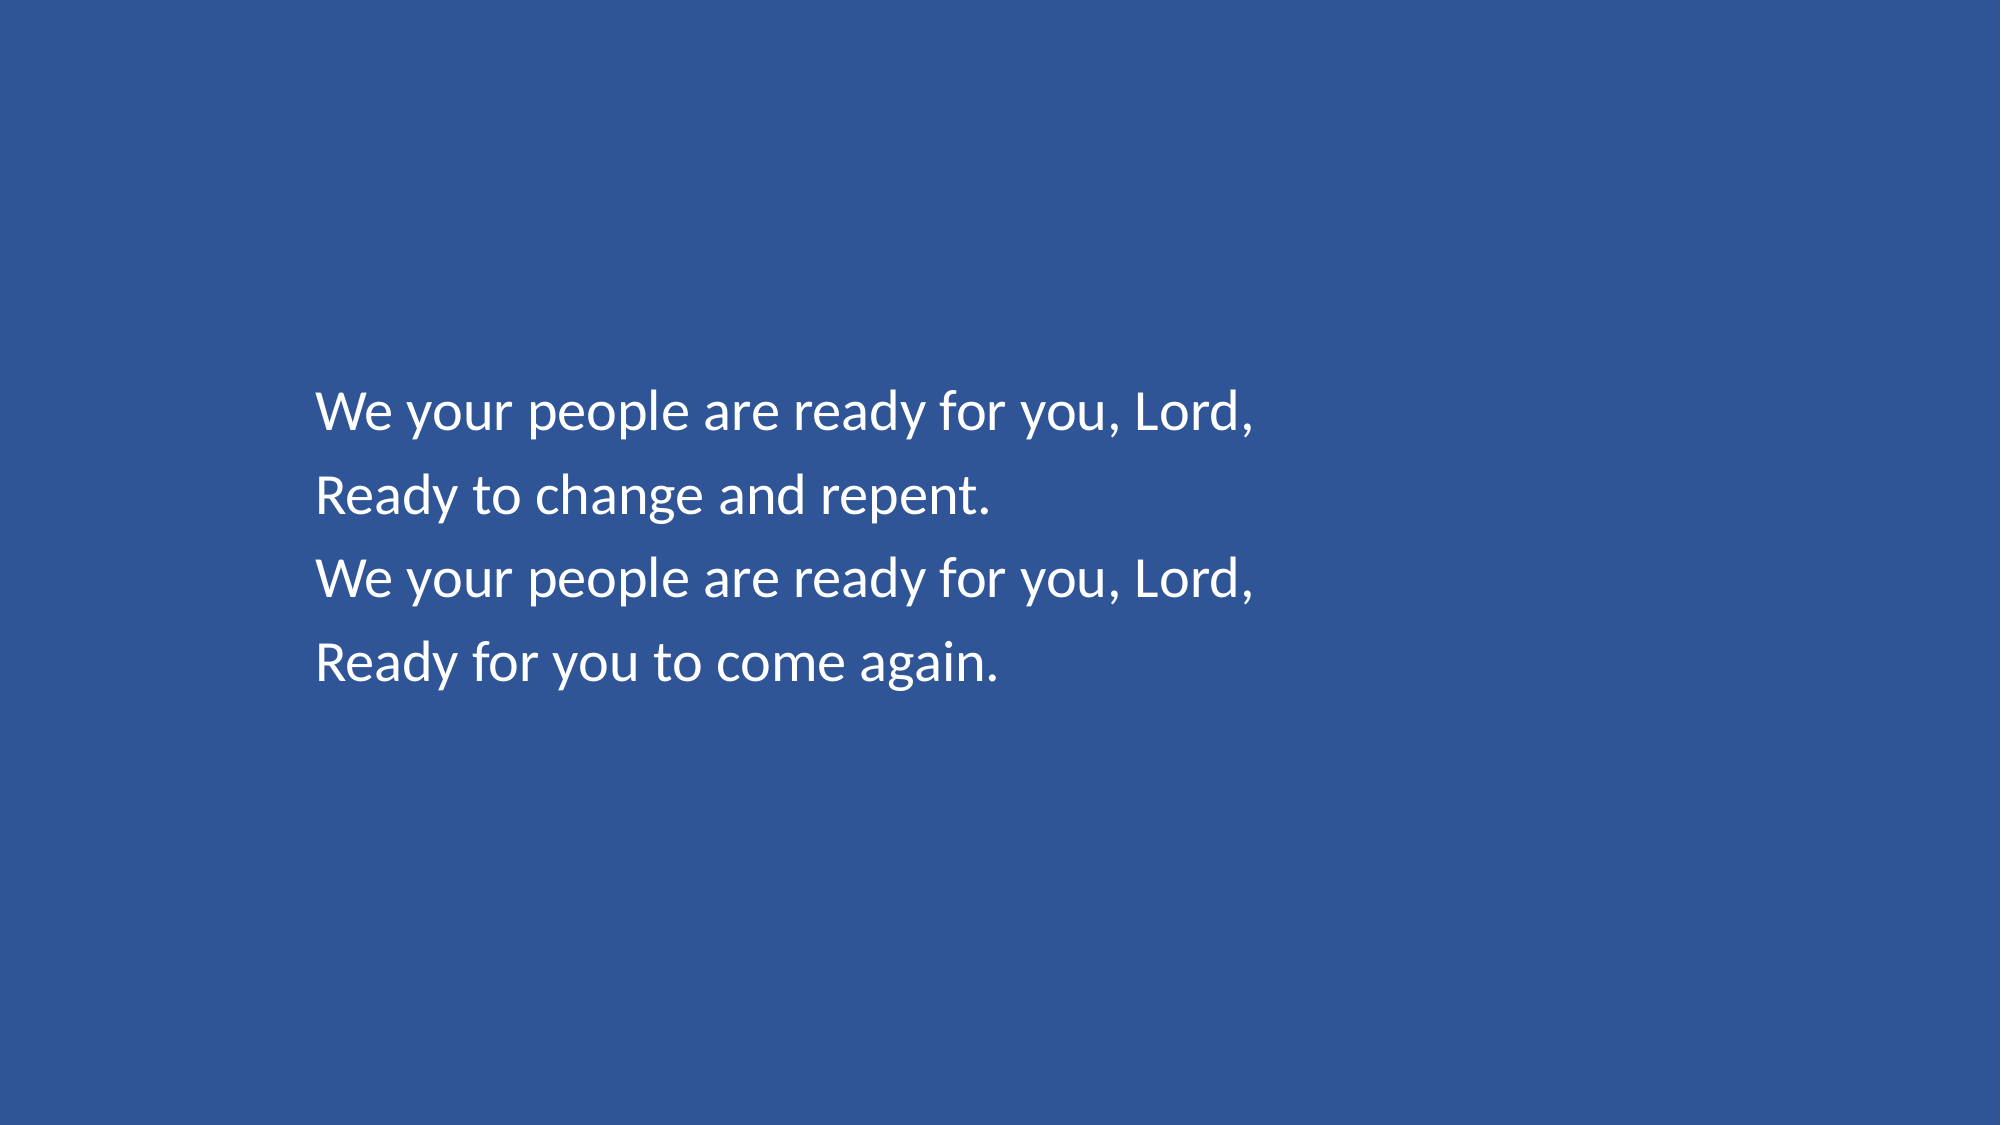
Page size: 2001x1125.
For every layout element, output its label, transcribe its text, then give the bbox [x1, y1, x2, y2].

list We your people are ready for you, Lord, Ready to change and repent. We your people are ready for you, Lord, Ready for you to come again. [300, 372, 1700, 753]
